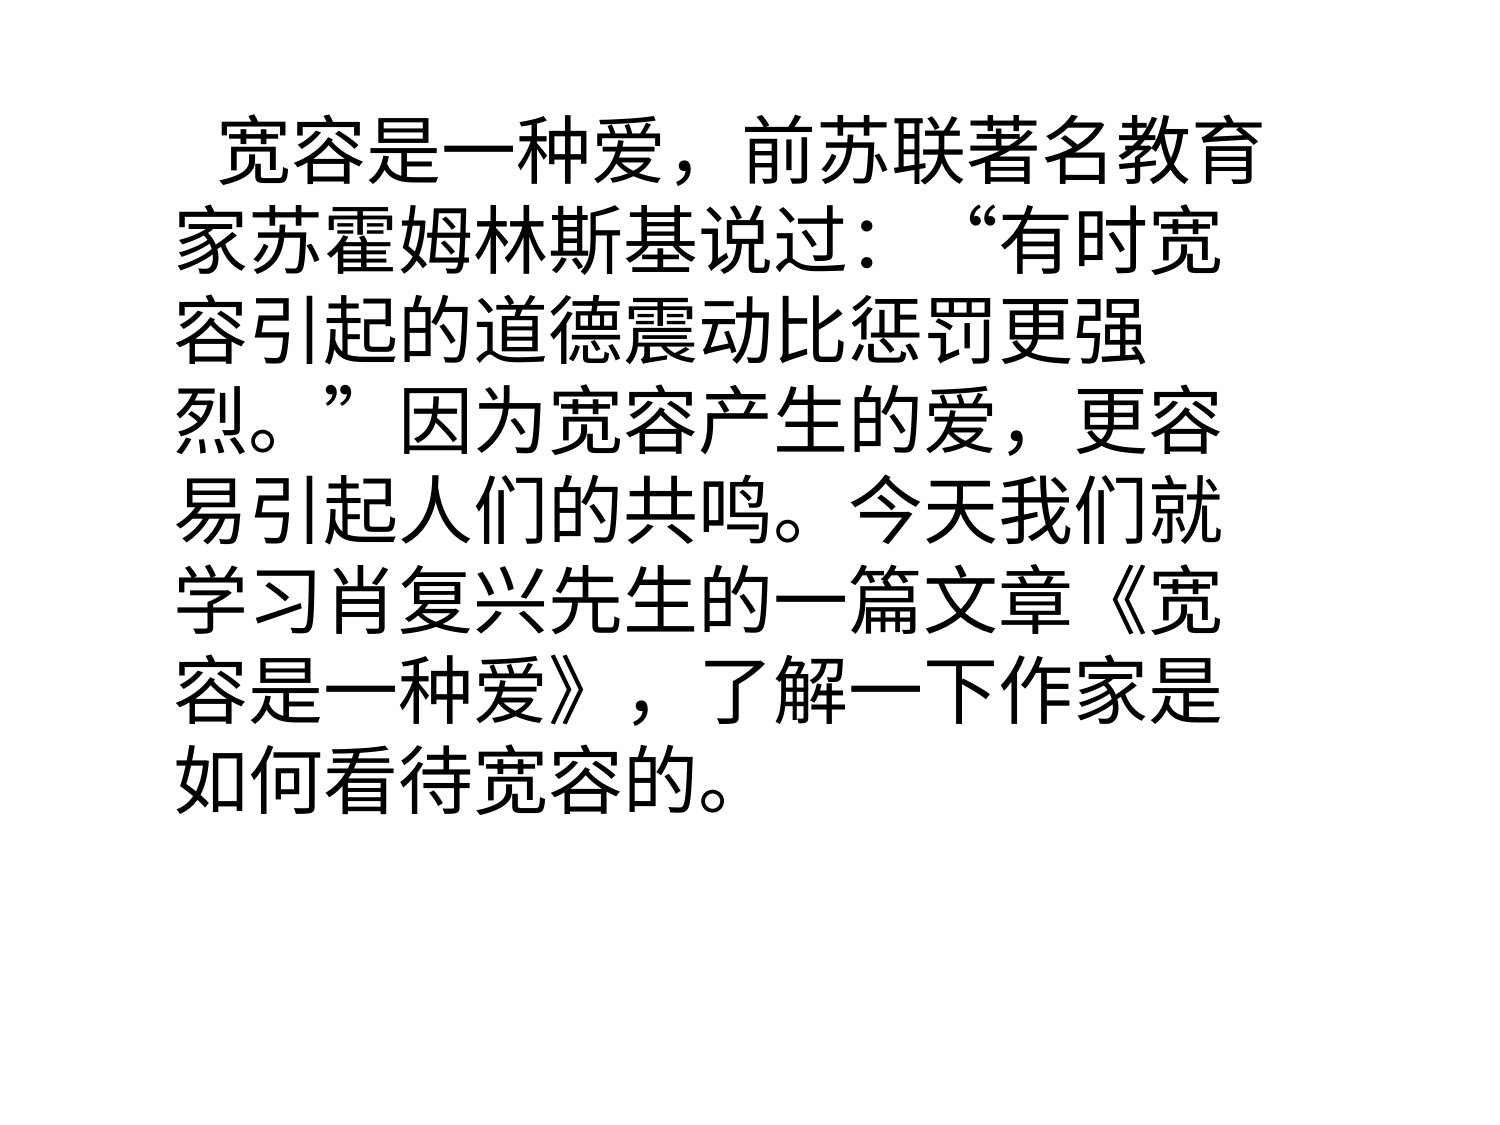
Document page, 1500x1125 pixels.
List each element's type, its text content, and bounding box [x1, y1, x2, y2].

text_box 宽容是一种爱，前苏联著名教育家苏霍姆林斯基说过：“有时宽容引起的道德震动比惩罚更强烈。”因为宽容产生的爱，更容易引起人们的共鸣。今天我们就学习肖复兴先生的一篇文章《宽容是一种爱》，了解一下作家是如何看待宽容的。 [158, 96, 1284, 832]
